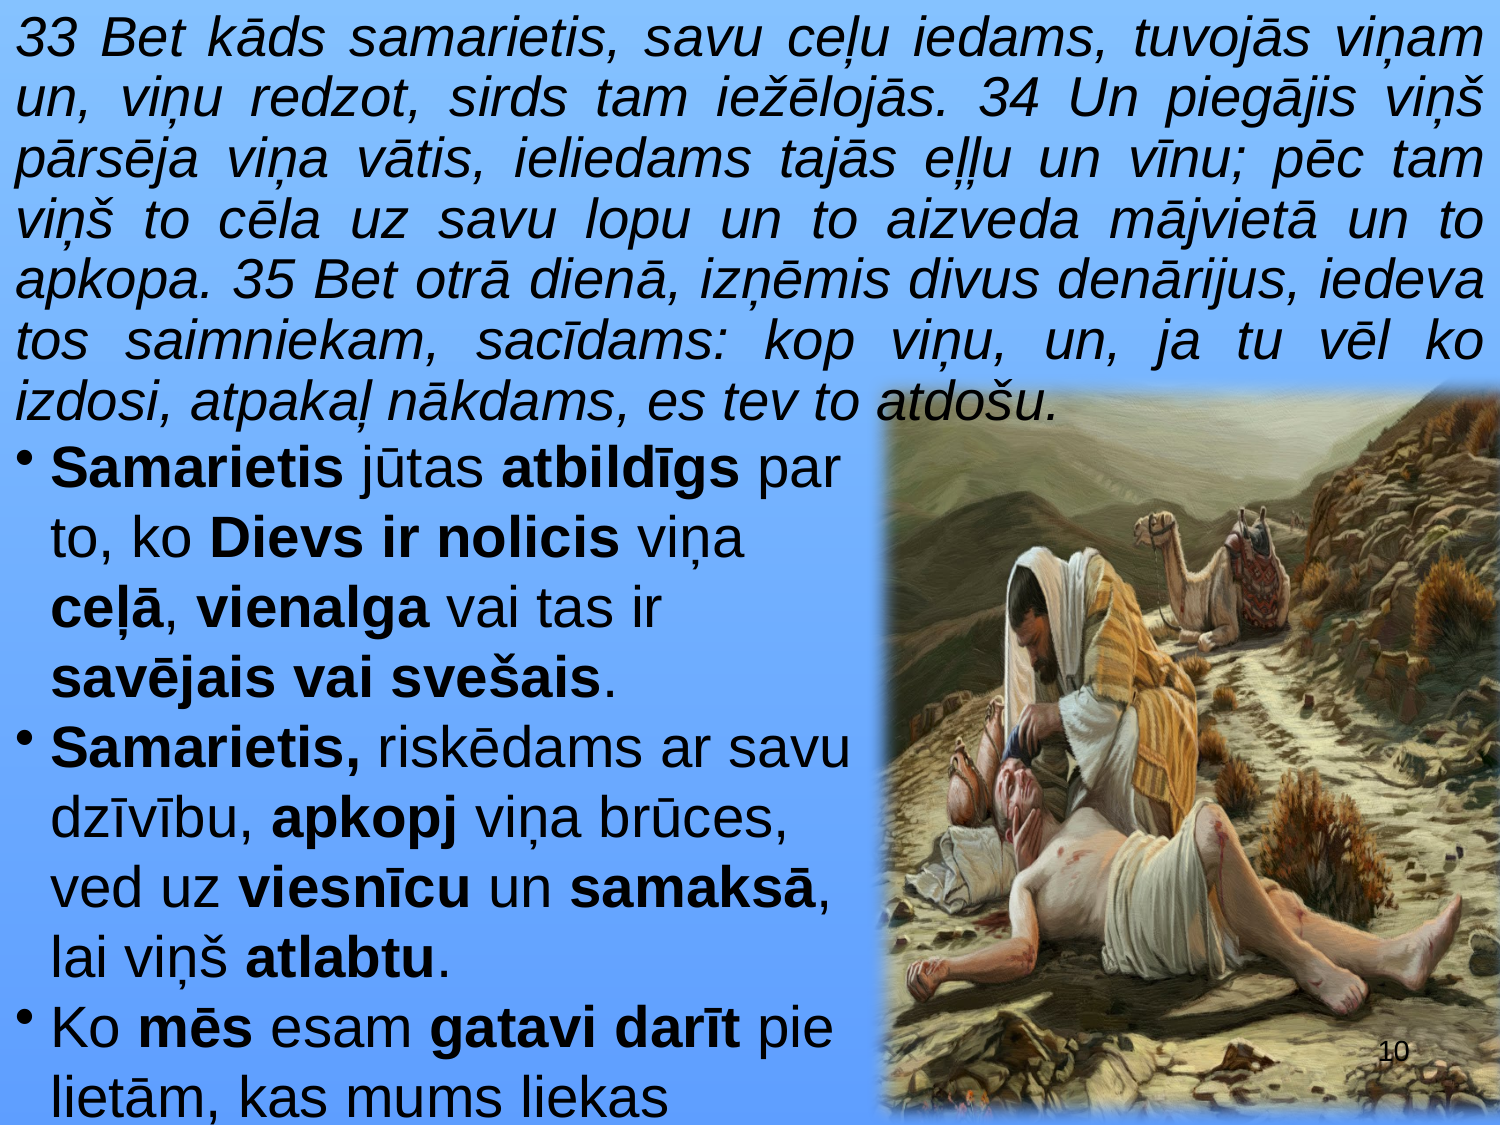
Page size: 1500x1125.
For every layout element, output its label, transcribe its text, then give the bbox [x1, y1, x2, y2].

list 33 Bet kāds samarietis, savu ceļu iedams, tuvojās viņam un, viņu redzot, sirds tam iežēlojās. 34 Un piegājis viņš pārsēja viņa vātis, ieliedams tajās eļļu un vīnu; pēc tam viņš to cēla uz savu lopu un to aizveda mājvietā un to apkopa. 35 Bet otrā dienā, izņēmis divus denārijus, iedeva tos saimniekam, sacīdams: kop viņu, un, ja tu vēl ko izdosi, atpakaļ nākdams, es tev to atdošu. [0, 0, 1500, 178]
picture [866, 374, 1500, 1125]
text_box Samarietis jūtas atbildīgs par to, ko Dievs ir nolicis viņa ceļā, vienalga vai tas ir savējais vai svešais. Samarietis, riskēdams ar savu dzīvību, apkopj viņa brūces, ved uz viesnīcu un samaksā, lai viņš atlabtu. Ko mēs esam gatavi darīt pie lietām, kas mums liekas svarīgi? [0, 421, 861, 1125]
